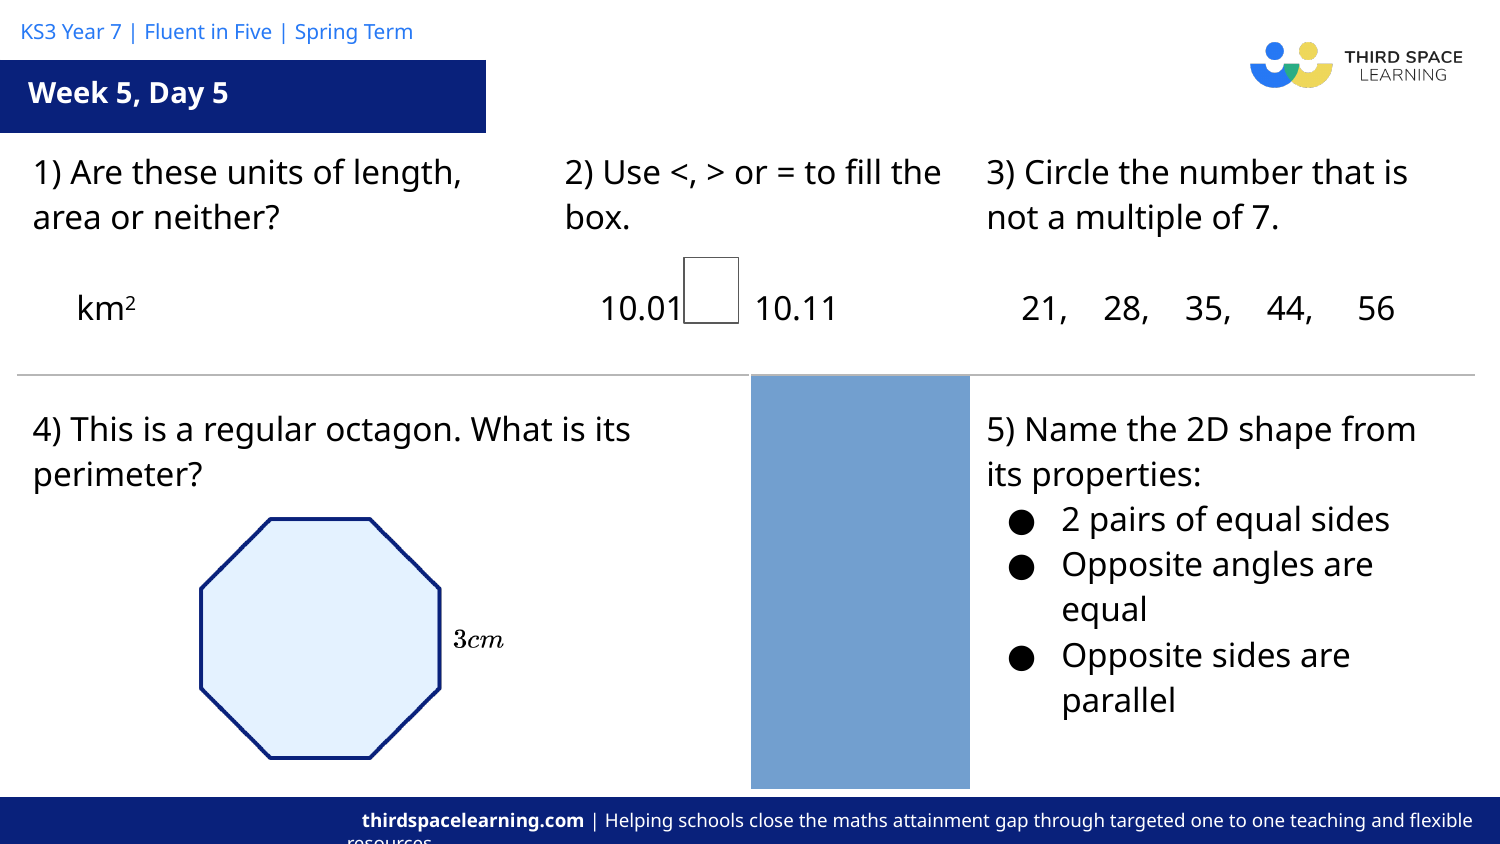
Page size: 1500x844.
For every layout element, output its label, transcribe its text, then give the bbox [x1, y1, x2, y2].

table_header 2) Use <, > or = to fill the box. 10.01 10.11 [550, 142, 970, 374]
text_box [684, 257, 739, 324]
picture [151, 469, 505, 808]
table_cell 4) This is a regular octagon. What is its perimeter? [19, 376, 749, 788]
picture [1250, 33, 1465, 99]
table_cell 5) Name the 2D shape from its properties: 2 pairs of equal sides Opposite angles are equal Opposite sides are parallel [972, 376, 1474, 788]
table_header 1) Are these units of length, area or neither? km2 [19, 142, 549, 374]
text_box Week 5, Day 5 [13, 59, 383, 125]
table_header 3) Circle the number that is not a multiple of 7. 21, 28, 35, 44, 56 [972, 142, 1474, 374]
